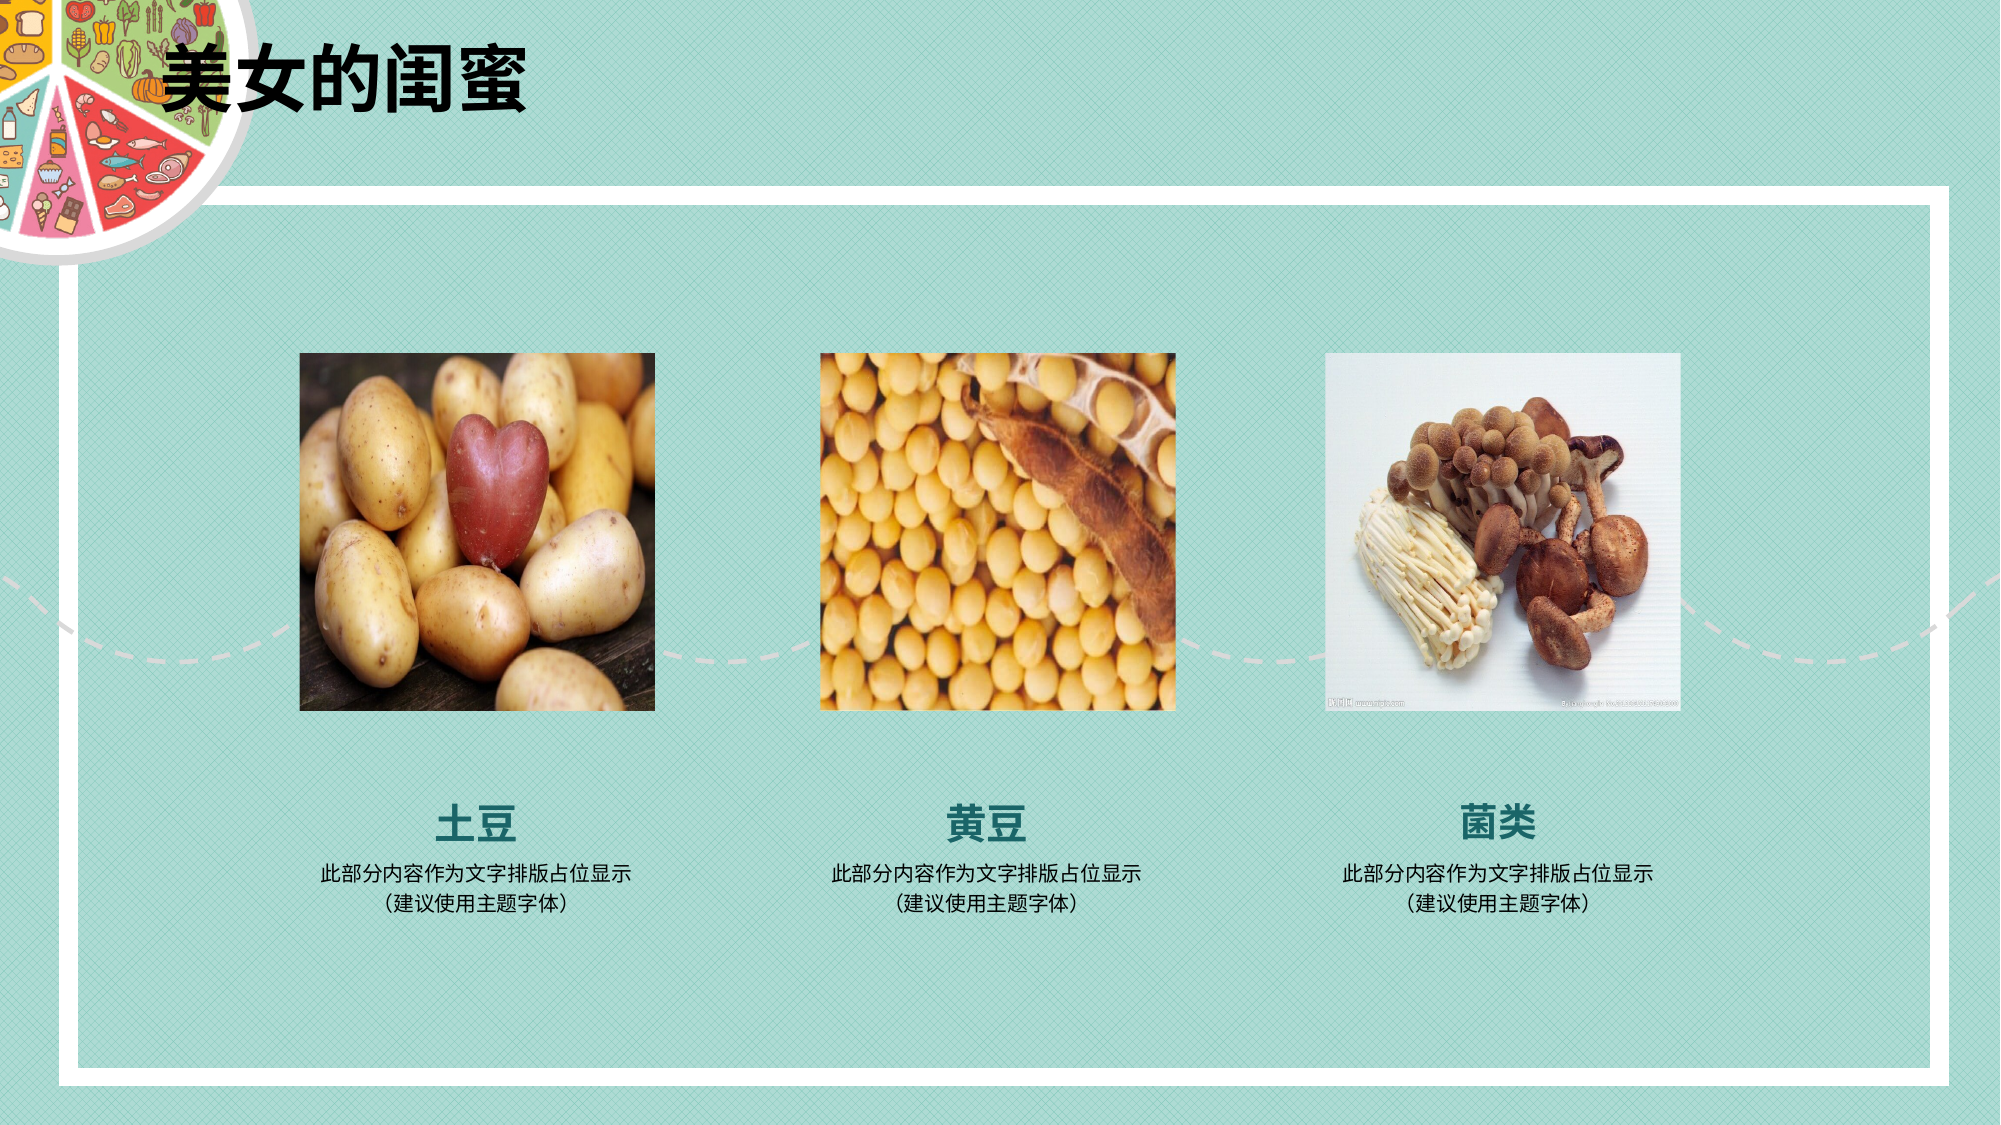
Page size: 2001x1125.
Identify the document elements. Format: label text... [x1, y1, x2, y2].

picture [0, 0, 238, 246]
title 美女的闺蜜 [145, 35, 1871, 131]
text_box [0, 273, 2000, 938]
